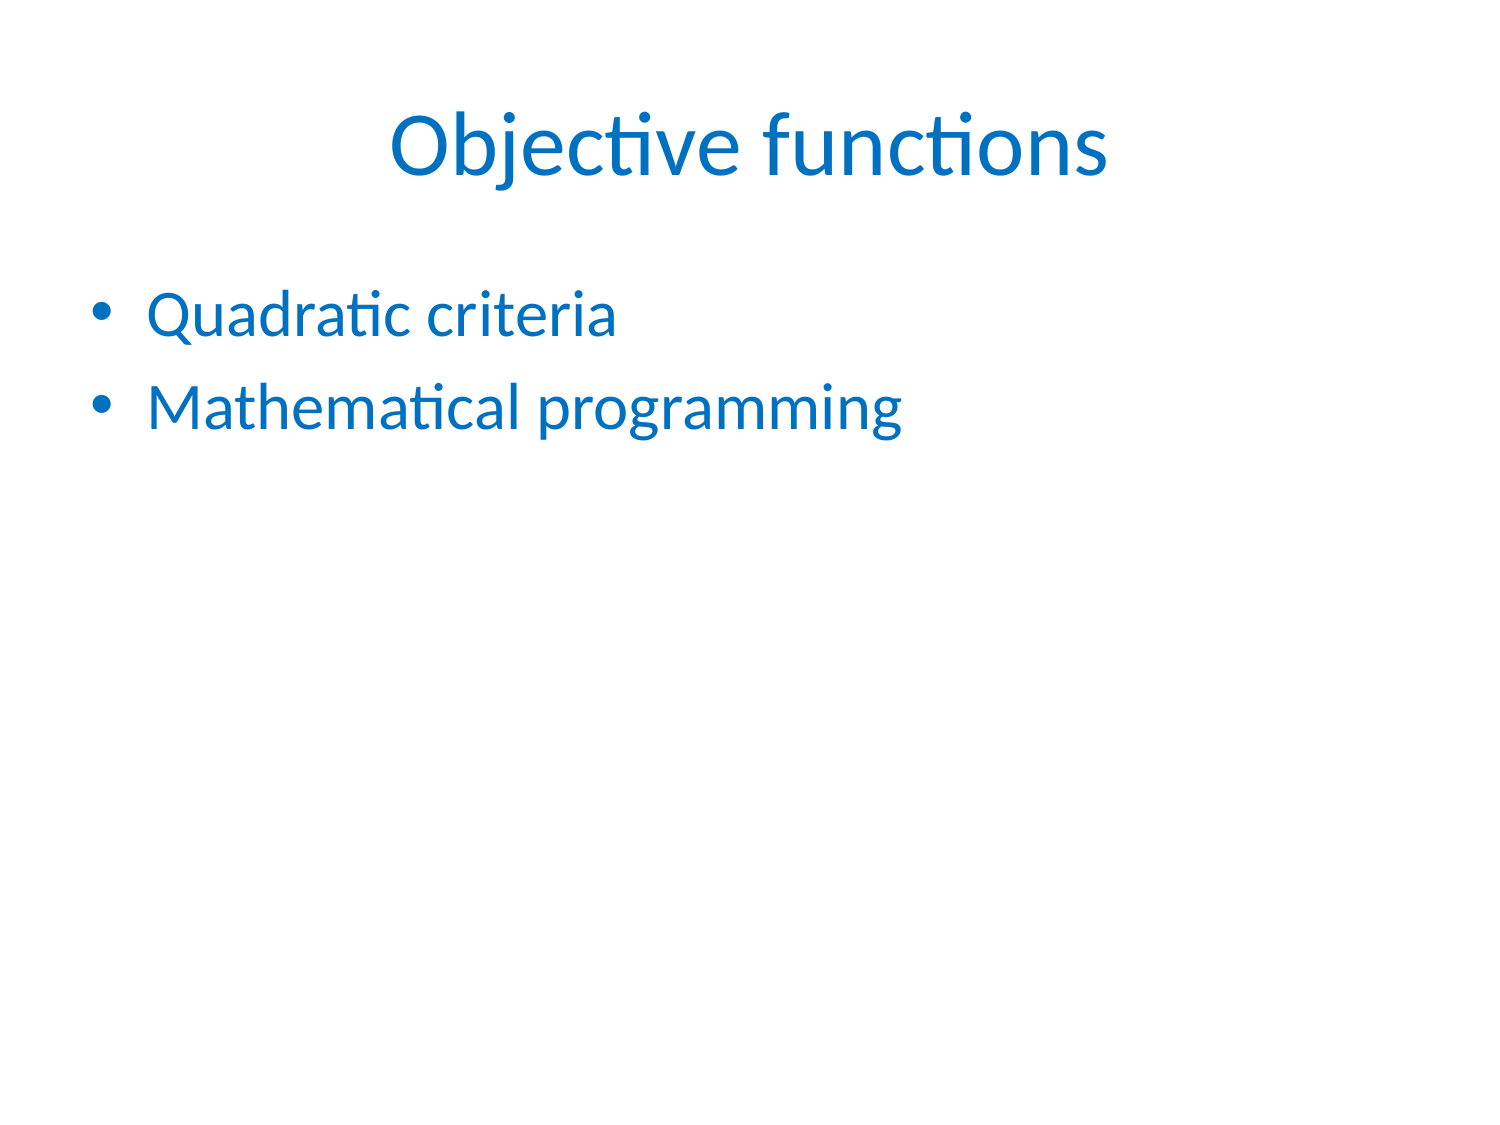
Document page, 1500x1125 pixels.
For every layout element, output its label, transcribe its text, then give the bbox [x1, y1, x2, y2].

list Quadratic criteria Mathematical programming [75, 262, 1425, 1005]
title Objective functions [75, 45, 1425, 233]
